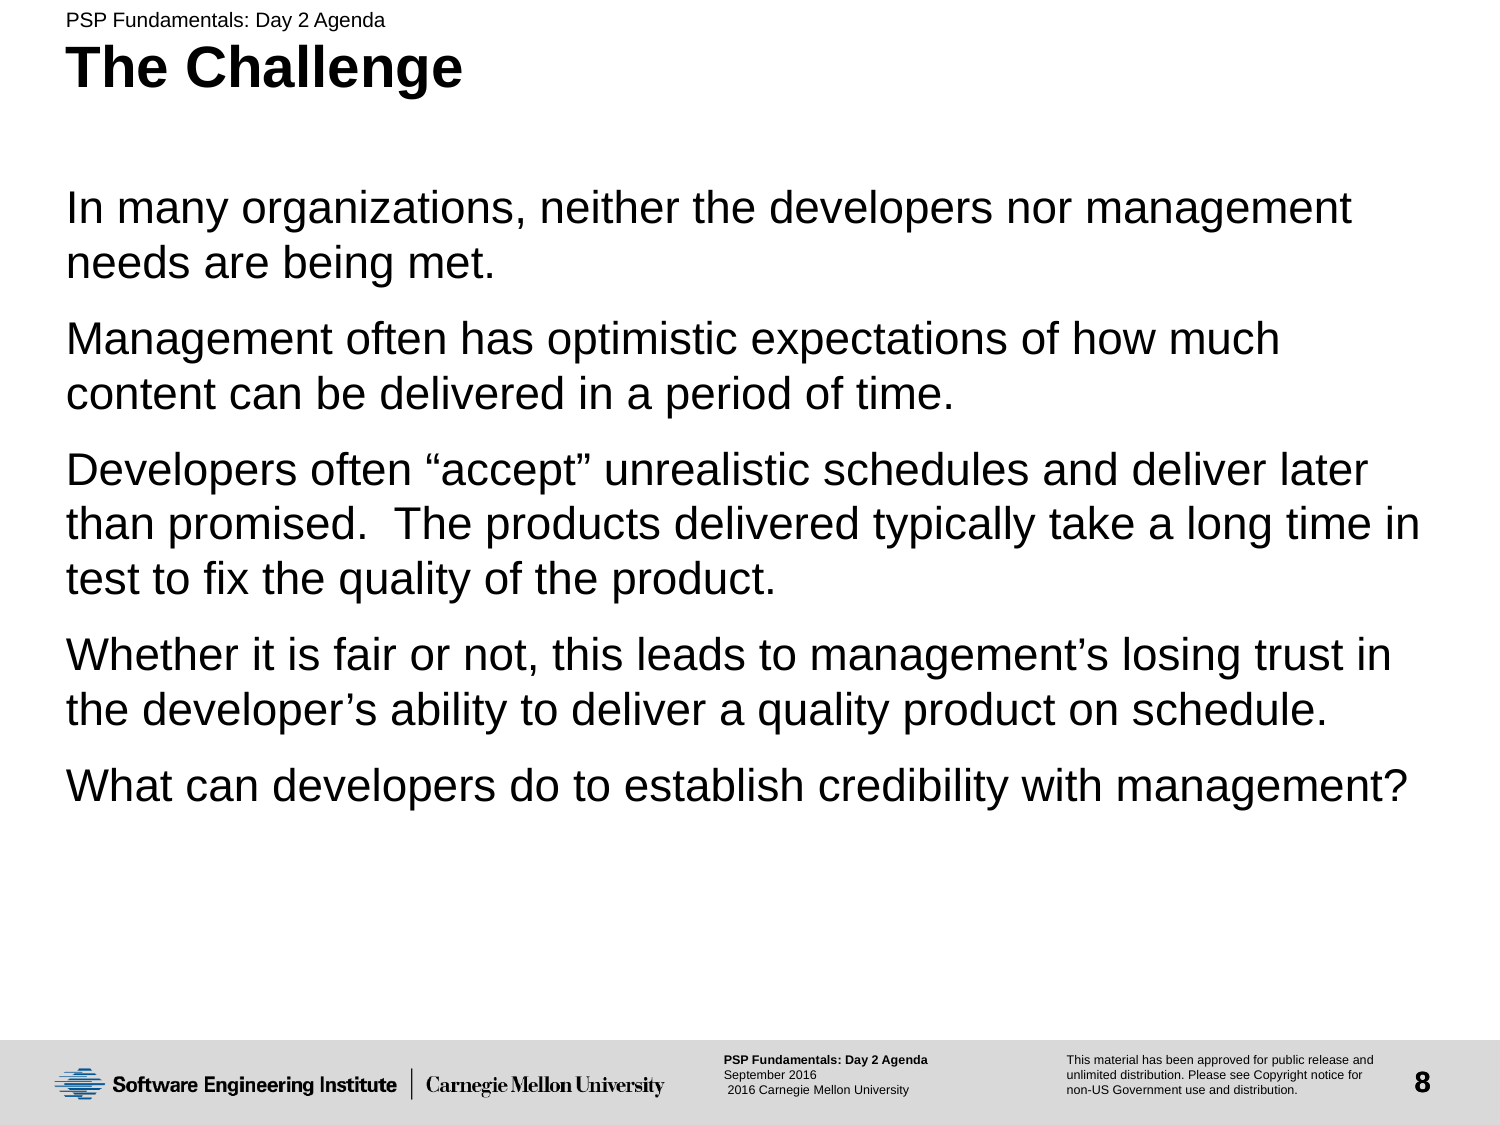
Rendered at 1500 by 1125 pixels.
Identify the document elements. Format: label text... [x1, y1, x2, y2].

title The Challenge [65, 37, 1430, 148]
list In many organizations, neither the developers nor management needs are being met. Management often has optimistic expectations of how much content can be delivered in a period of time. Developers often “accept” unrealistic schedules and deliver later than promised. The products delivered typically take a long time in test to fix the quality of the product. Whether it is fair or not, this leads to management’s losing trust in the developer’s ability to deliver a quality product on schedule. What can developers do to establish credibility with management? [65, 177, 1431, 1000]
picture [46, 1061, 673, 1104]
